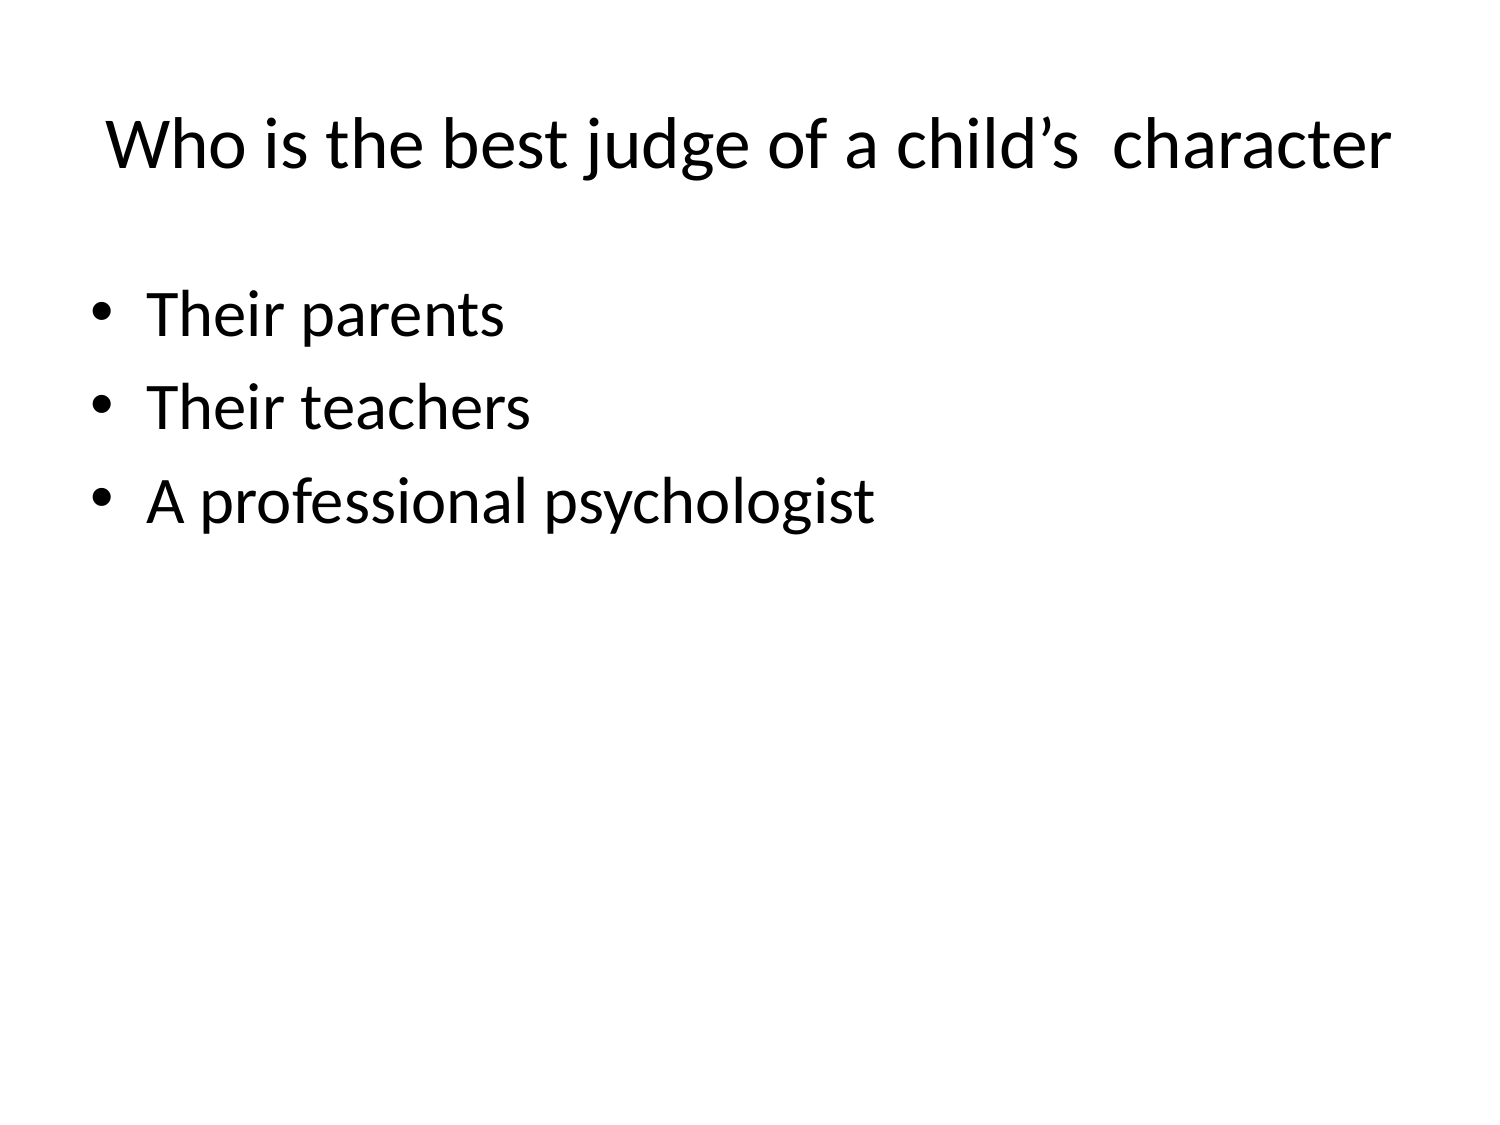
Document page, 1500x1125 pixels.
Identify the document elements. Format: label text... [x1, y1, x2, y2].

list Their parents Their teachers A professional psychologist [75, 262, 1425, 1005]
title Who is the best judge of a child’s character [75, 45, 1425, 233]
